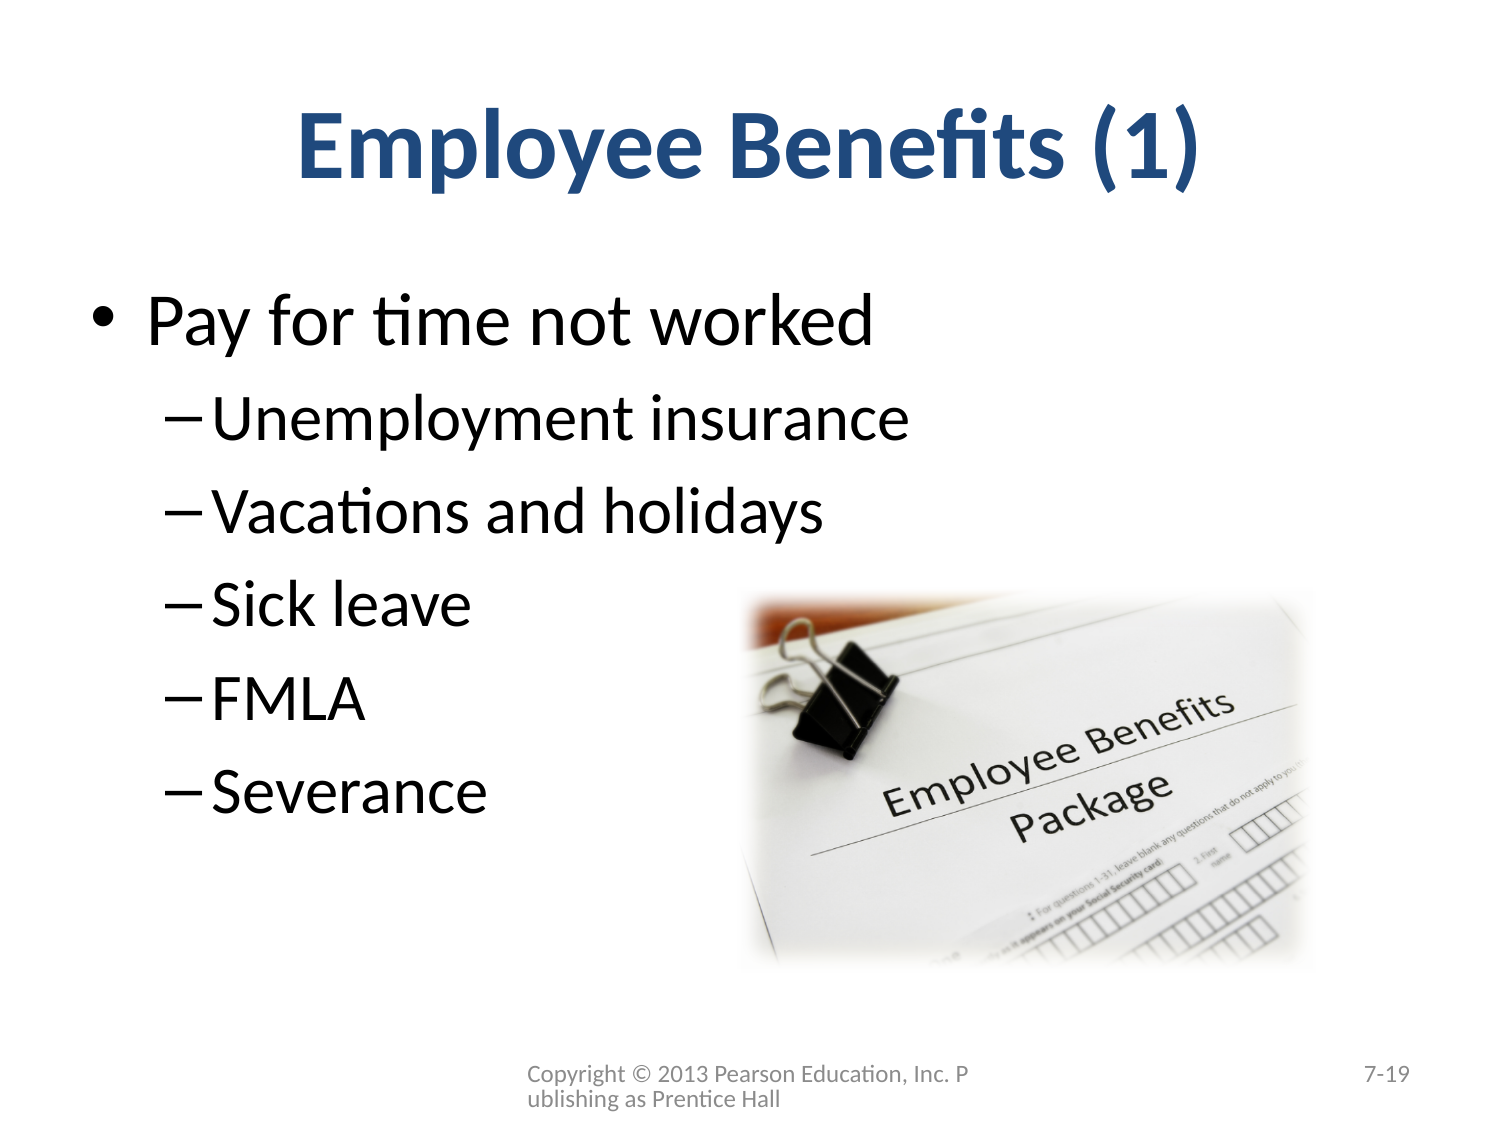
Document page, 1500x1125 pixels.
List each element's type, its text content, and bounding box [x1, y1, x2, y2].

picture [737, 587, 1313, 971]
footer Copyright © 2013 Pearson Education, Inc. Publishing as Prentice Hall [512, 1042, 988, 1103]
title Employee Benefits (1) [75, 45, 1425, 233]
slide_number 7-19 [1074, 1042, 1425, 1103]
list Pay for time not worked Unemployment insurance Vacations and holidays Sick leave FMLA Severance [75, 262, 1425, 1005]
